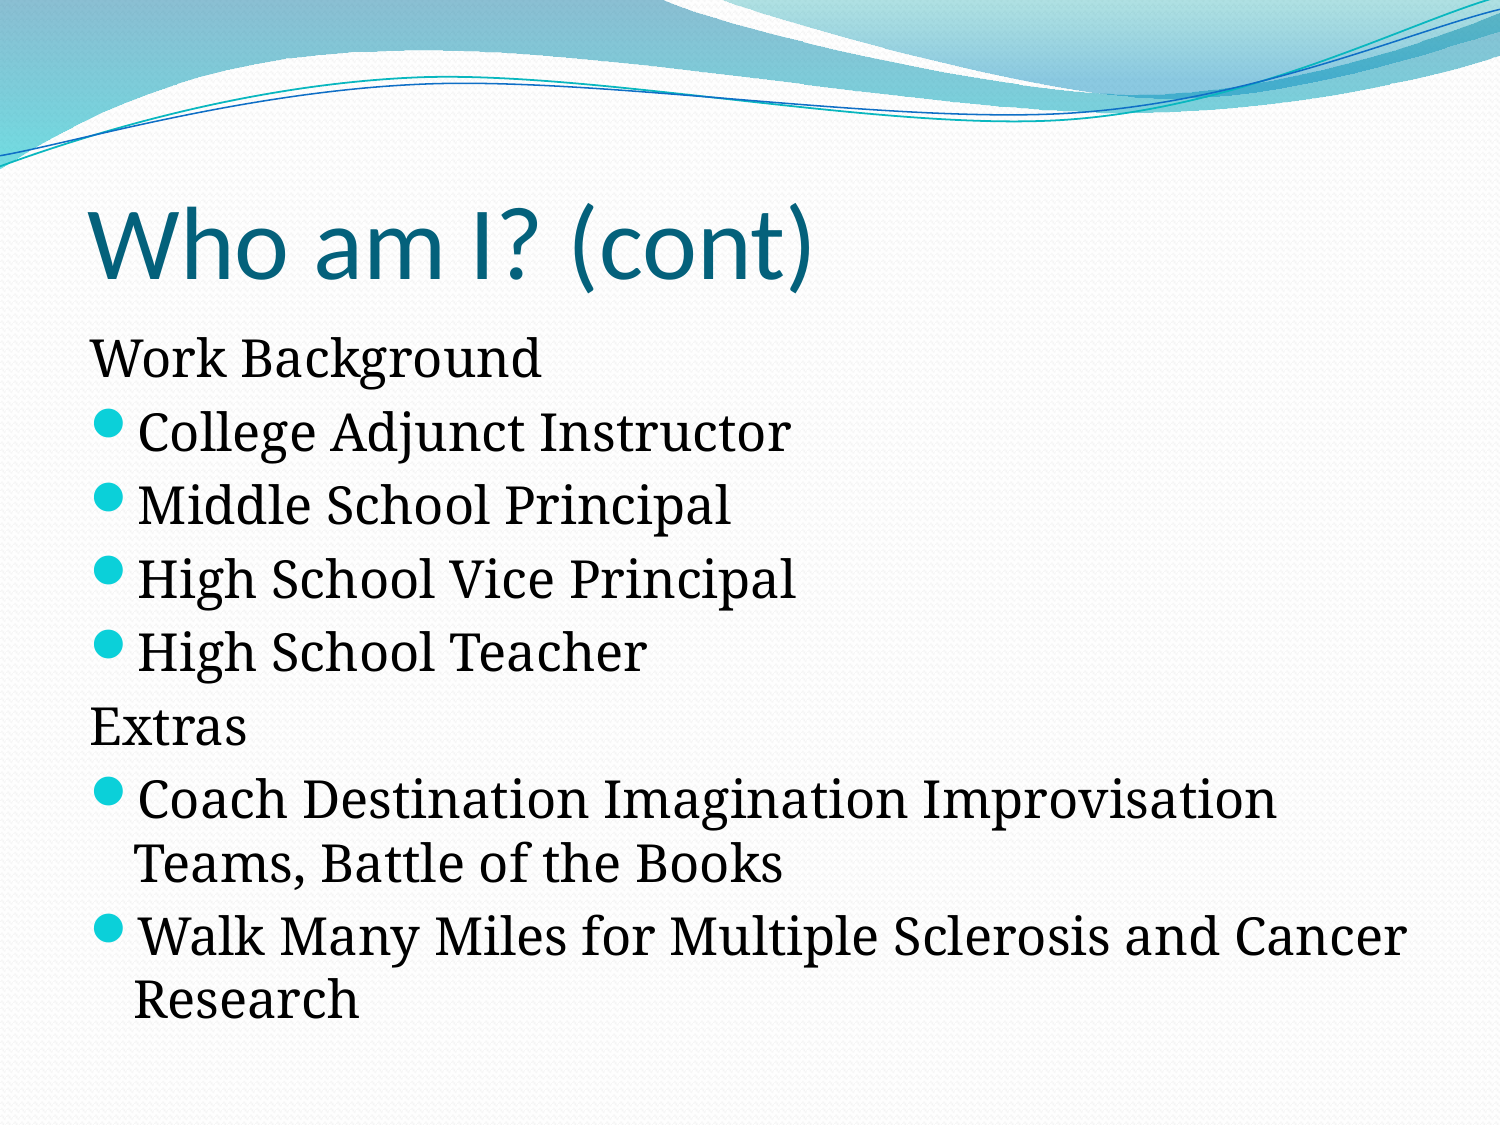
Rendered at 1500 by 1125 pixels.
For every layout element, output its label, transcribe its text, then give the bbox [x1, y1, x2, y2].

title Who am I? (cont) [87, 112, 1438, 300]
list Work Background College Adjunct Instructor Middle School Principal High School Vice Principal High School Teacher Extras Coach Destination Imagination Improvisation Teams, Battle of the Books Walk Many Miles for Multiple Sclerosis and Cancer Research [75, 317, 1425, 1038]
